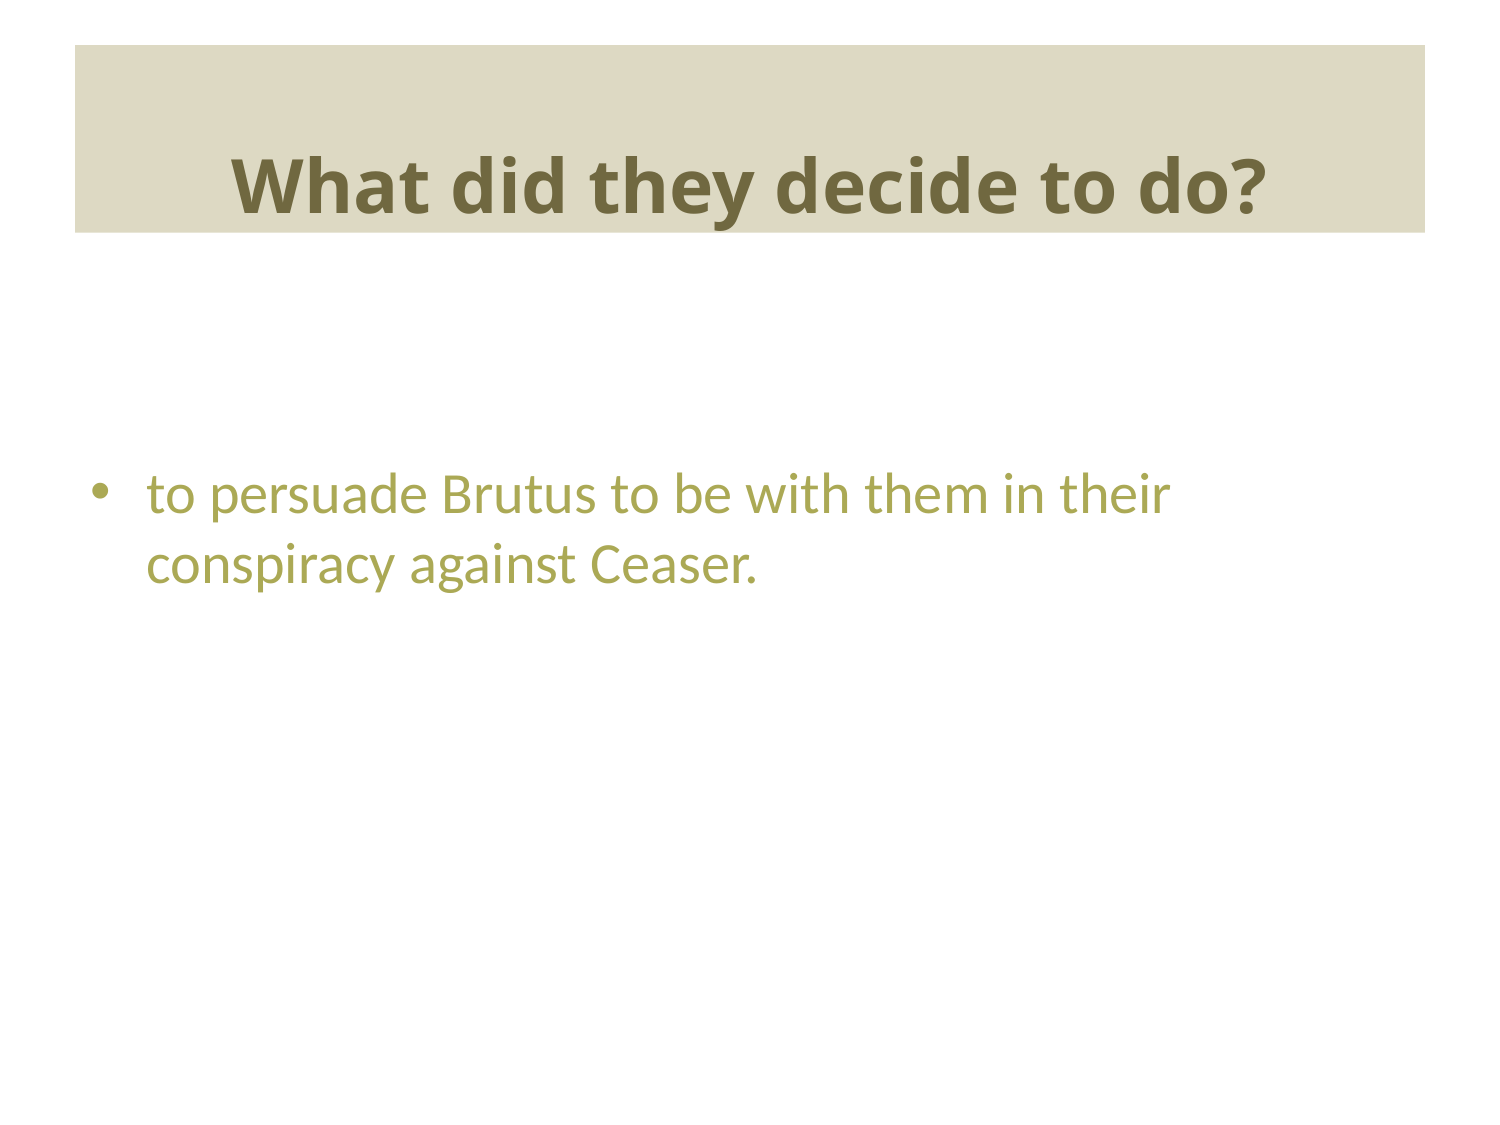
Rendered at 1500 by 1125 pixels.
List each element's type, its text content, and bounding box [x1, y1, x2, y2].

list to persuade Brutus to be with them in their conspiracy against Ceaser. [75, 262, 1425, 1005]
title What did they decide to do? [75, 45, 1425, 233]
